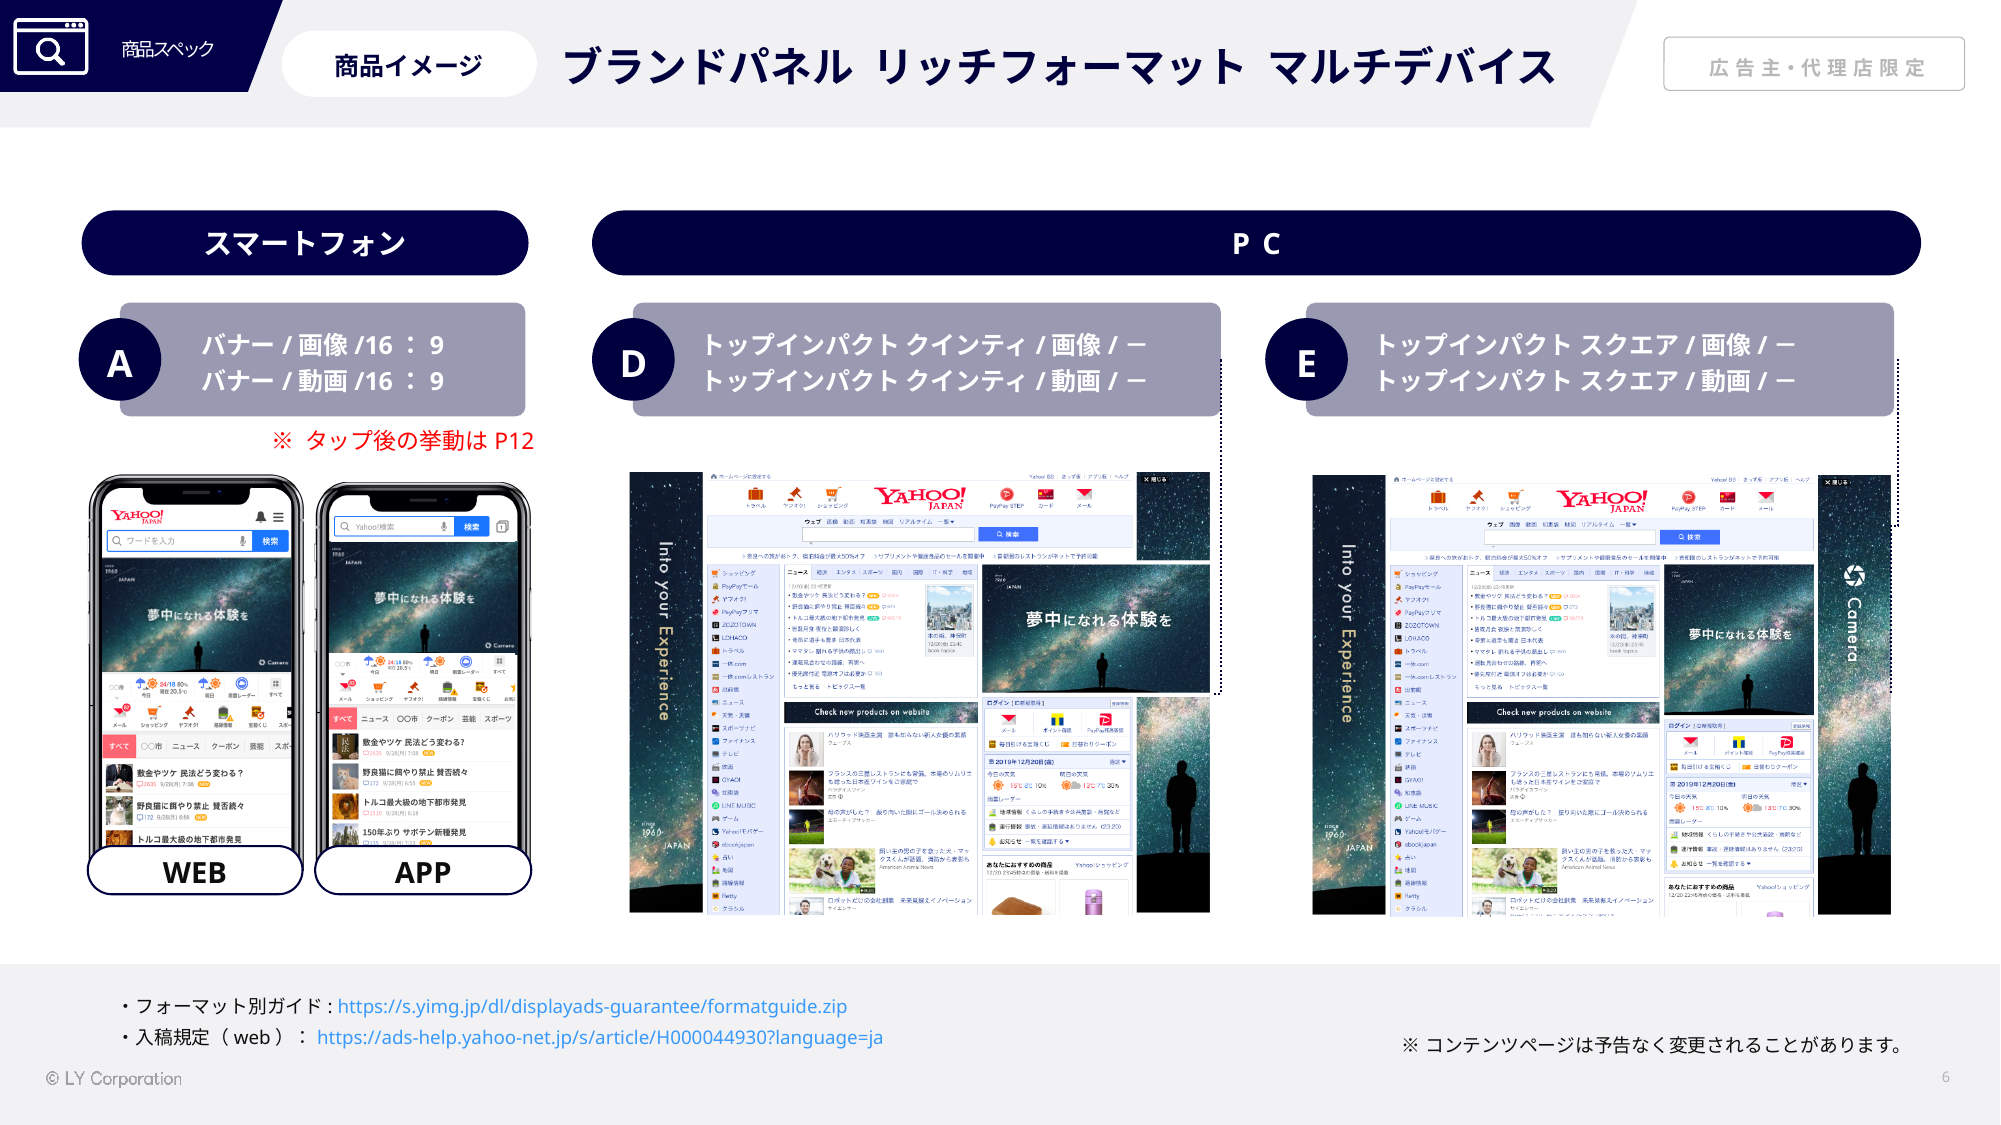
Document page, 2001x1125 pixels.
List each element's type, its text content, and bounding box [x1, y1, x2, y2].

text_box ※ タップ後の挙動はP12 [271, 426, 536, 454]
picture [46, 1071, 181, 1088]
text_box スマートフォン [80, 209, 530, 277]
text_box トップインパクト スクエア/画像/－ トップインパクト スクエア/動画/－ [1304, 301, 1896, 418]
list ブランドパネル リッチフォーマット マルチデバイス [561, 41, 1592, 97]
text_box A [77, 317, 163, 402]
text_box バナー/画像/16：9 バナー/動画/16：9 [118, 301, 527, 418]
text_box PC [590, 209, 1923, 277]
list 商品スペック [97, 13, 240, 81]
picture [9, 5, 92, 87]
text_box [1891, 358, 1899, 693]
text_box 商品イメージ [280, 29, 538, 98]
text_box ・フォーマット別ガイド: https://s.yimg.jp/dl/displayads-guarantee/formatguide.zip ・入稿規定（web）：https://ads-help.yahoo-net.jp/s/article/H000044930?language=ja [102, 982, 1577, 1059]
text_box APP [314, 866, 533, 896]
text_box D [590, 317, 676, 402]
text_box WEB [86, 866, 304, 896]
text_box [314, 481, 532, 871]
text_box E [1264, 317, 1349, 402]
picture [625, 472, 1214, 915]
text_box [87, 474, 305, 871]
text_box ※コンテンツページは予告なく変更されることがあります。 [1577, 1033, 1911, 1056]
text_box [1213, 359, 1222, 694]
picture [1308, 475, 1895, 917]
text_box トップインパクト クインティ/画像/－ トップインパクト クインティ/動画/－ [631, 301, 1222, 418]
